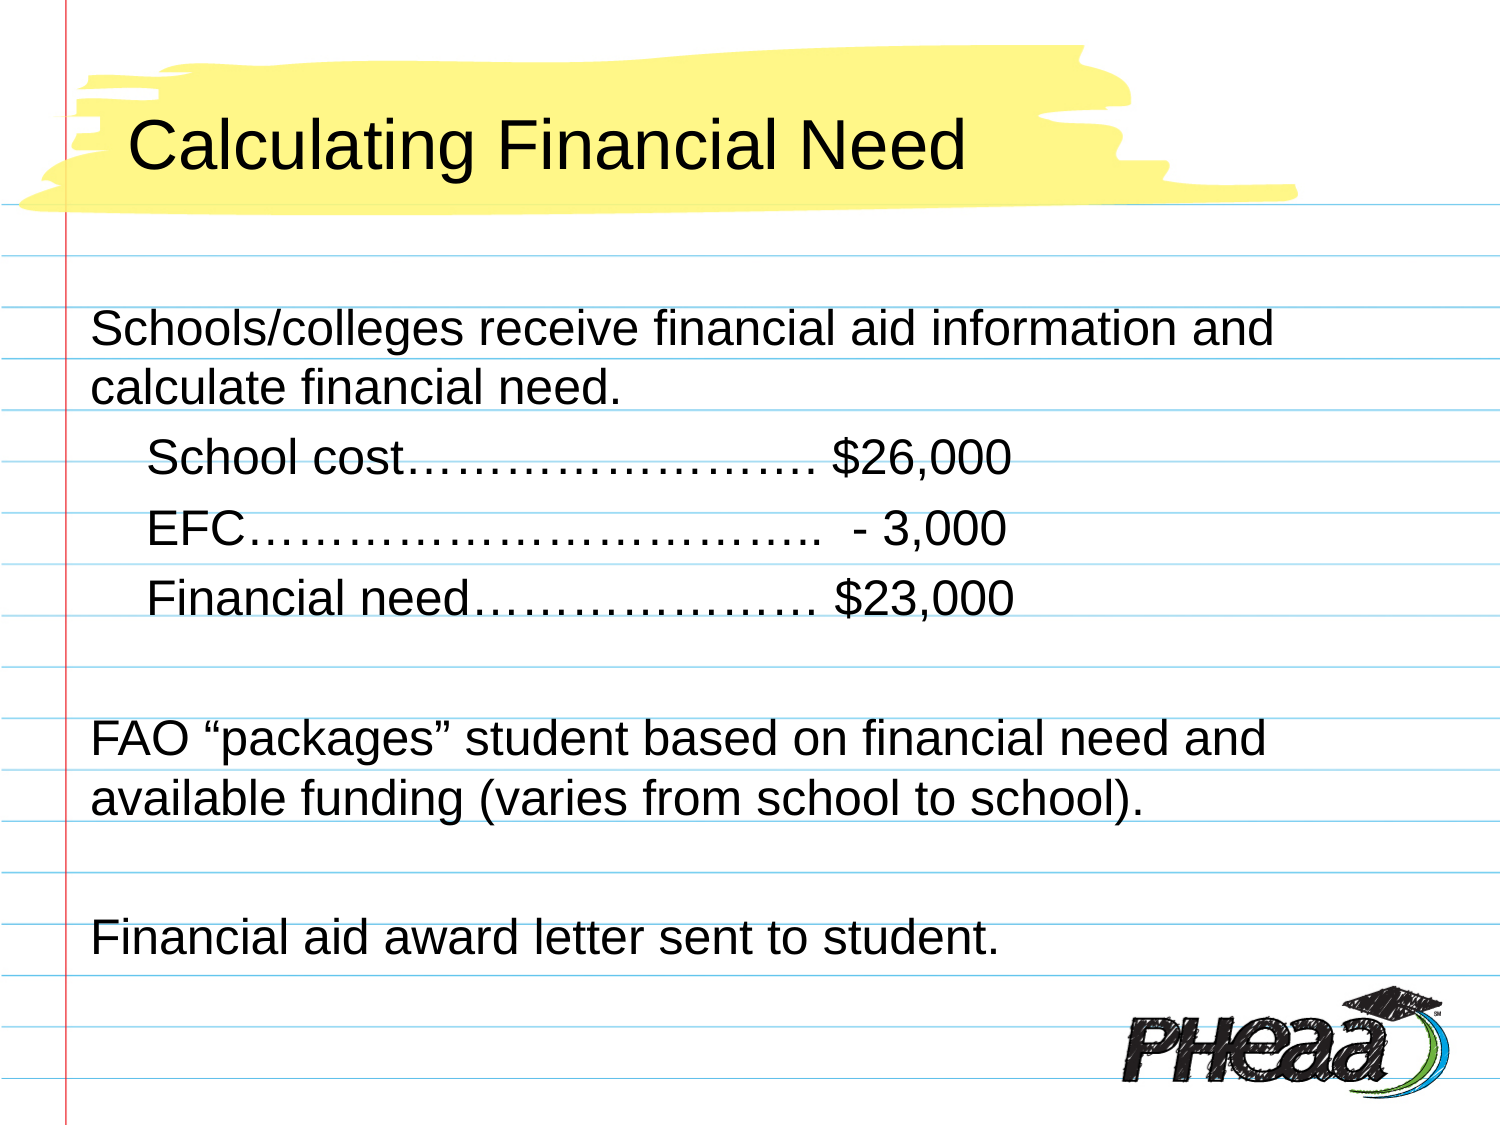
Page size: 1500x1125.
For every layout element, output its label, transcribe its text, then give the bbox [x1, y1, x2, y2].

list Schools/colleges receive financial aid information and calculate financial need. School cost……………………. $26,000 EFC…………………………….. - 3,000 Financial need………………… $23,000 FAO “packages” student based on financial need and available funding (varies from school to school). Financial aid award letter sent to student. [75, 287, 1425, 1005]
picture [0, 0, 1500, 1125]
title Calculating Financial Need [112, 82, 1463, 200]
